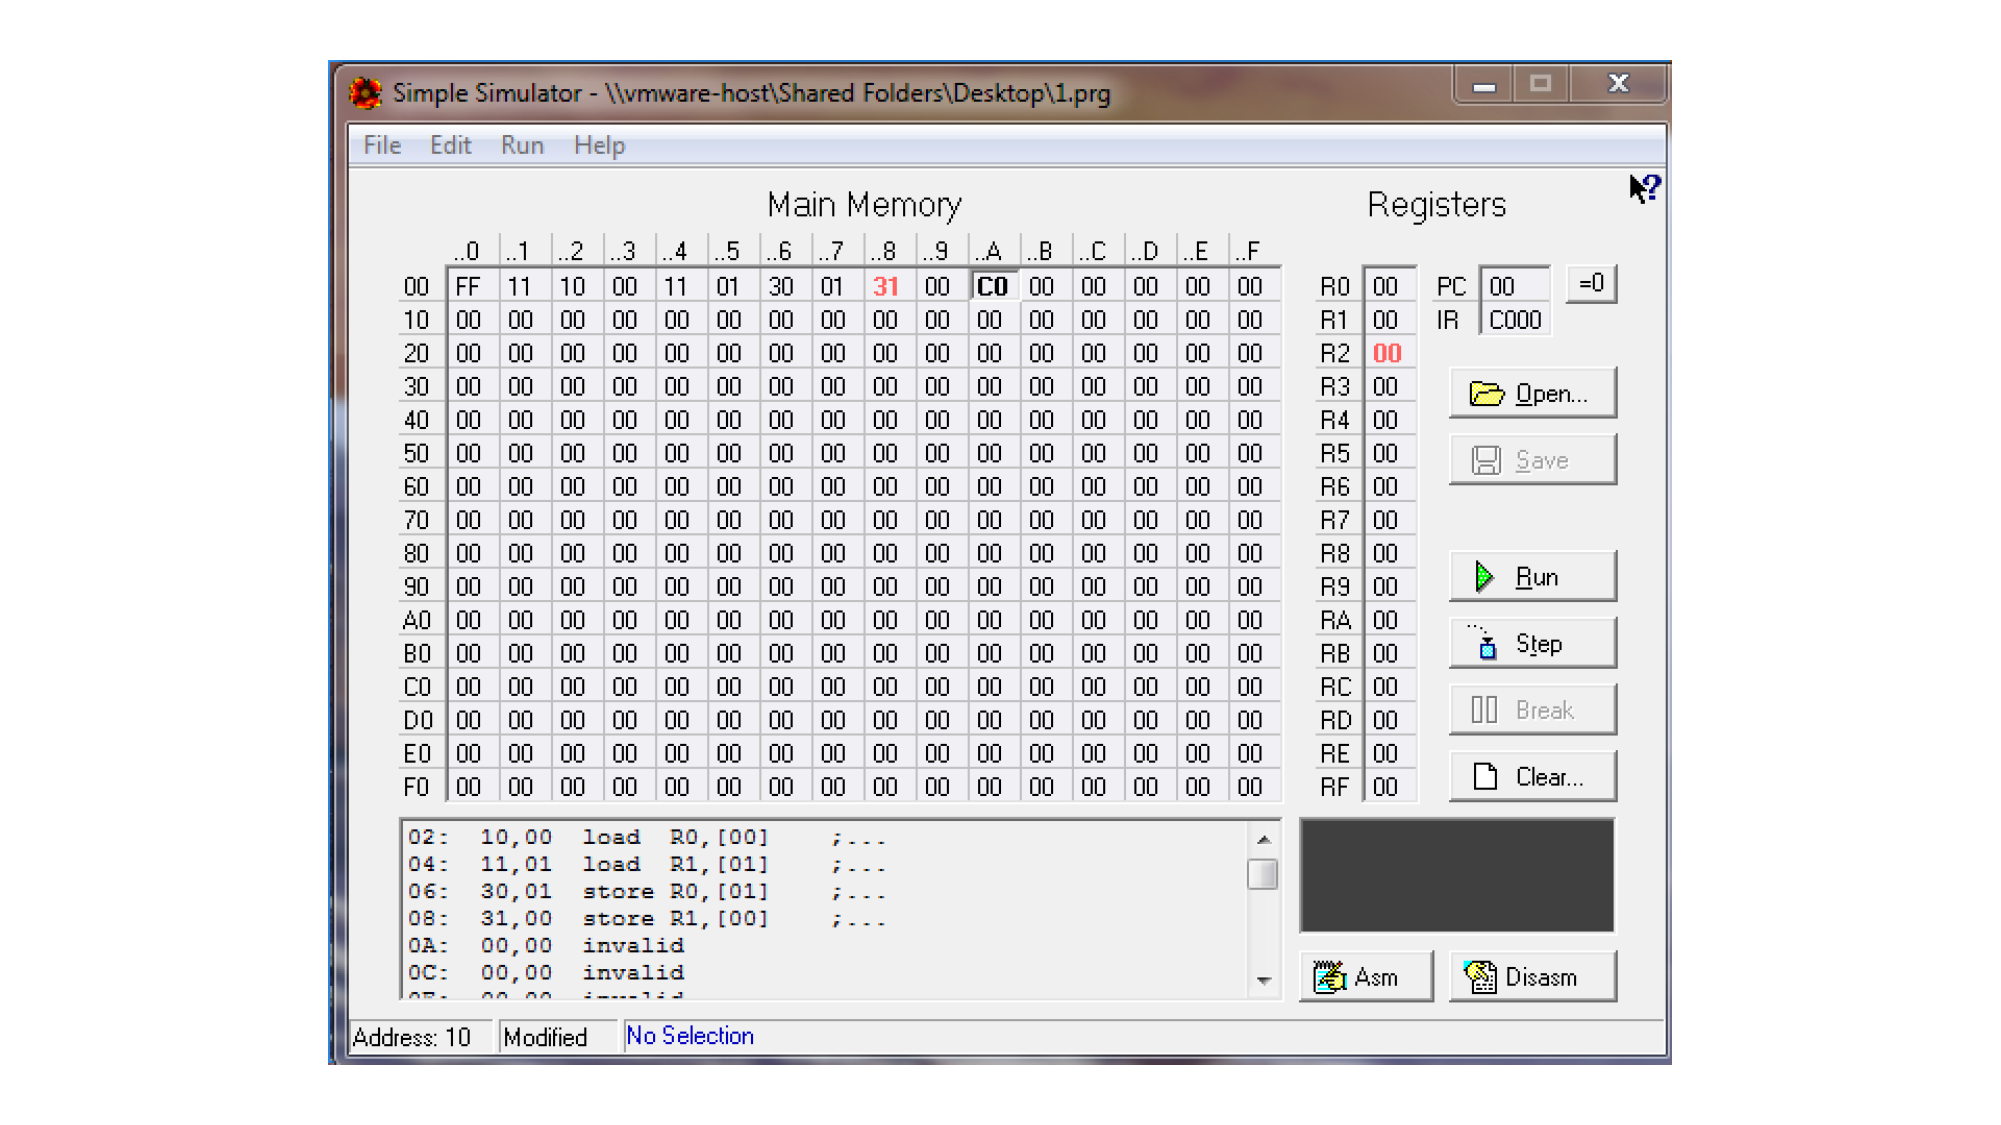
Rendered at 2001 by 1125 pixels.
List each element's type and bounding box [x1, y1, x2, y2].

picture [328, 60, 1672, 1065]
